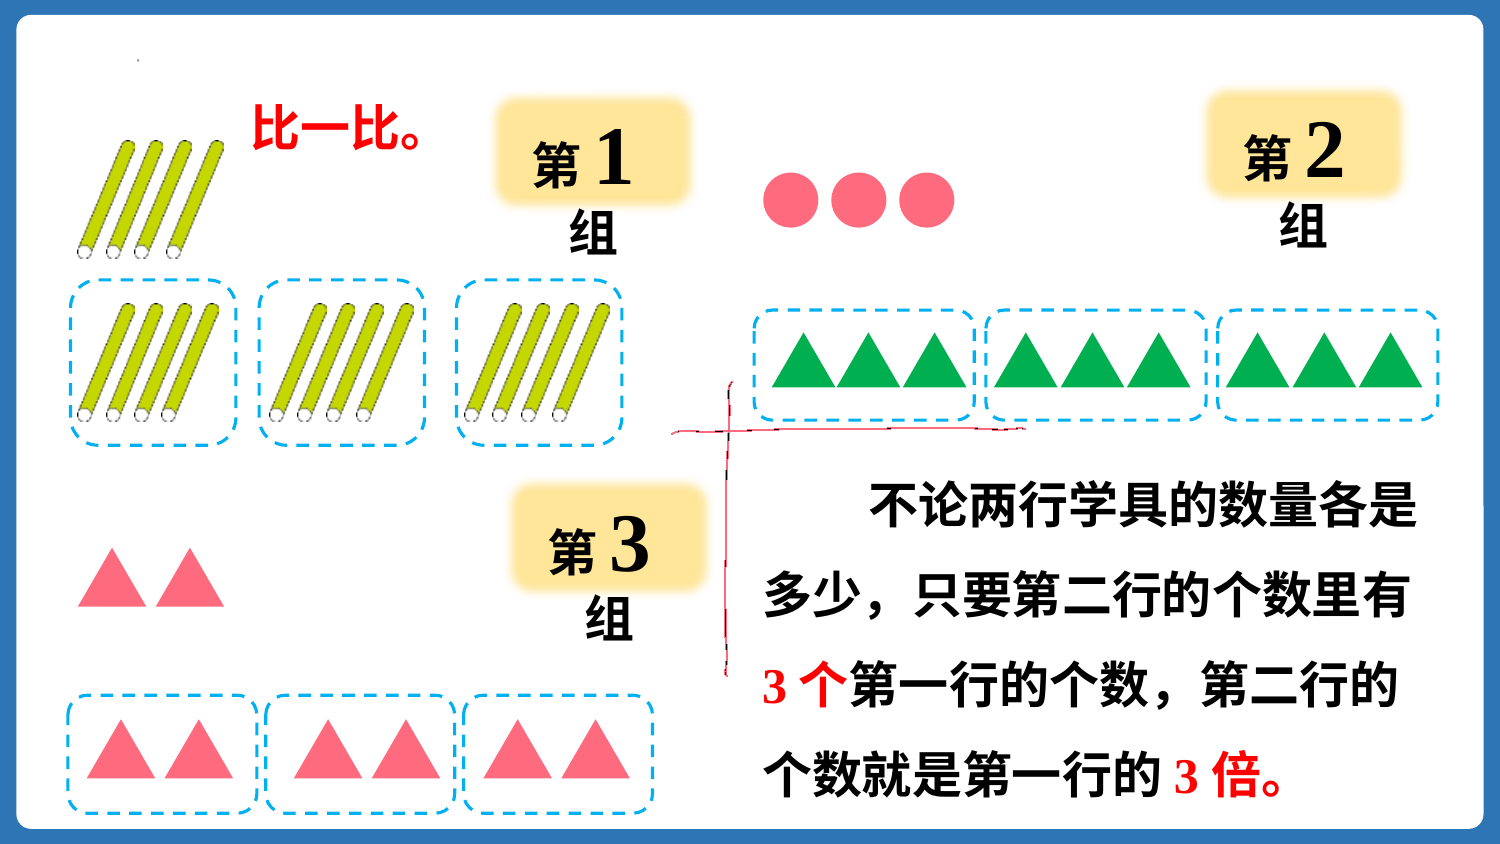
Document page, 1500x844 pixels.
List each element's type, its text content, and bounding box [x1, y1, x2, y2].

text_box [671, 380, 1026, 677]
text_box 不论两行学具的数量各是多少，只要第二行的个数里有3个第一行的个数，第二行的个数就是第一行的3倍。 [747, 436, 1438, 812]
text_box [754, 80, 1438, 421]
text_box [70, 87, 686, 446]
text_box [67, 474, 702, 814]
